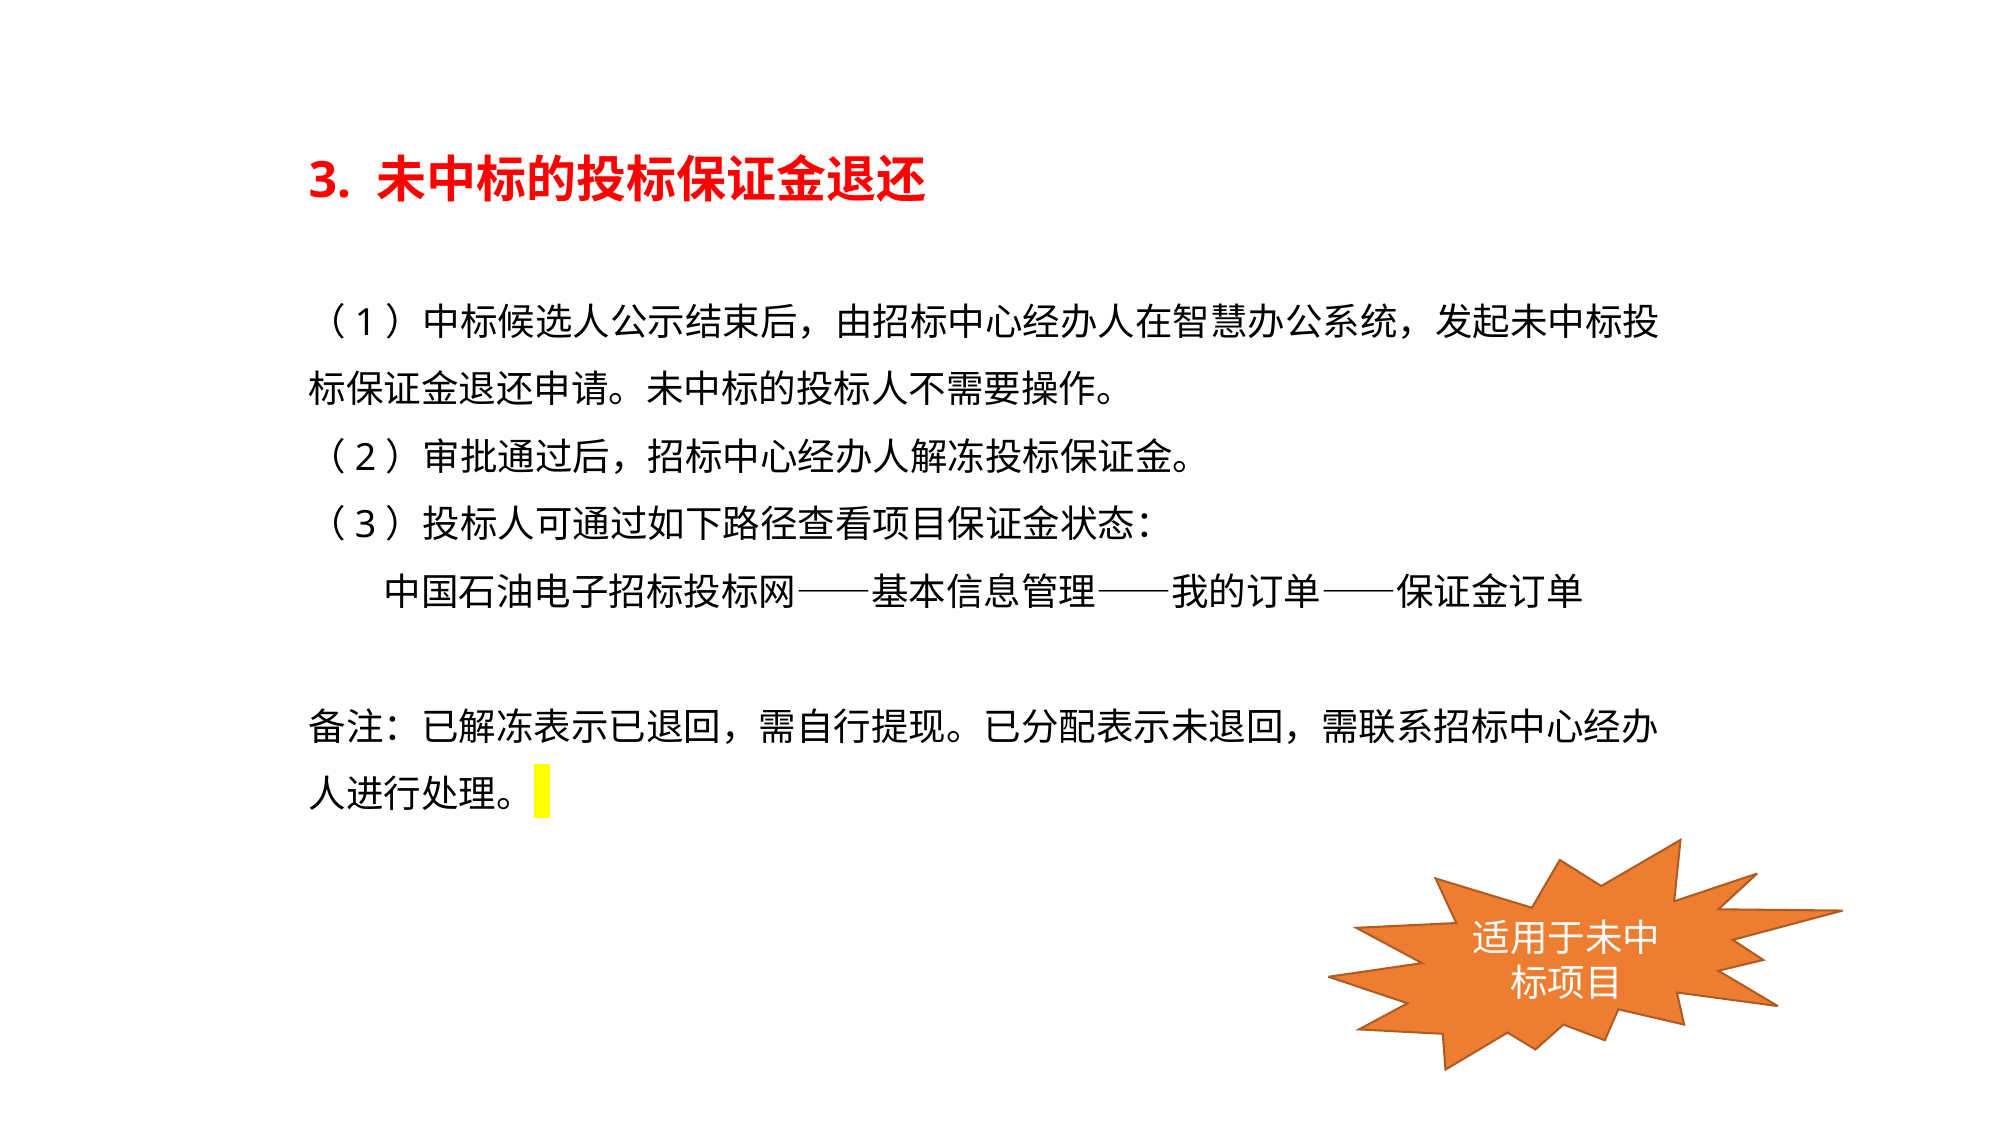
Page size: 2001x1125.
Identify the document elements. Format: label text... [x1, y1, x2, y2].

text_box 适用于未中标项目 [1328, 838, 1843, 1072]
text_box 3. 未中标的投标保证金退还 （1）中标候选人公示结束后，由招标中心经办人在智慧办公系统，发起未中标投标保证金退还申请。未中标的投标人不需要操作。 （2）审批通过后，招标中心经办人解冻投标保证金。 （3）投标人可通过如下路径查看项目保证金状态： 中国石油电子招标投标网——基本信息管理——我的订单——保证金订单 备注：已解冻表示已退回，需自行提现。已分配表示未退回，需联系招标中心经办人进行处理。 [293, 110, 1707, 823]
